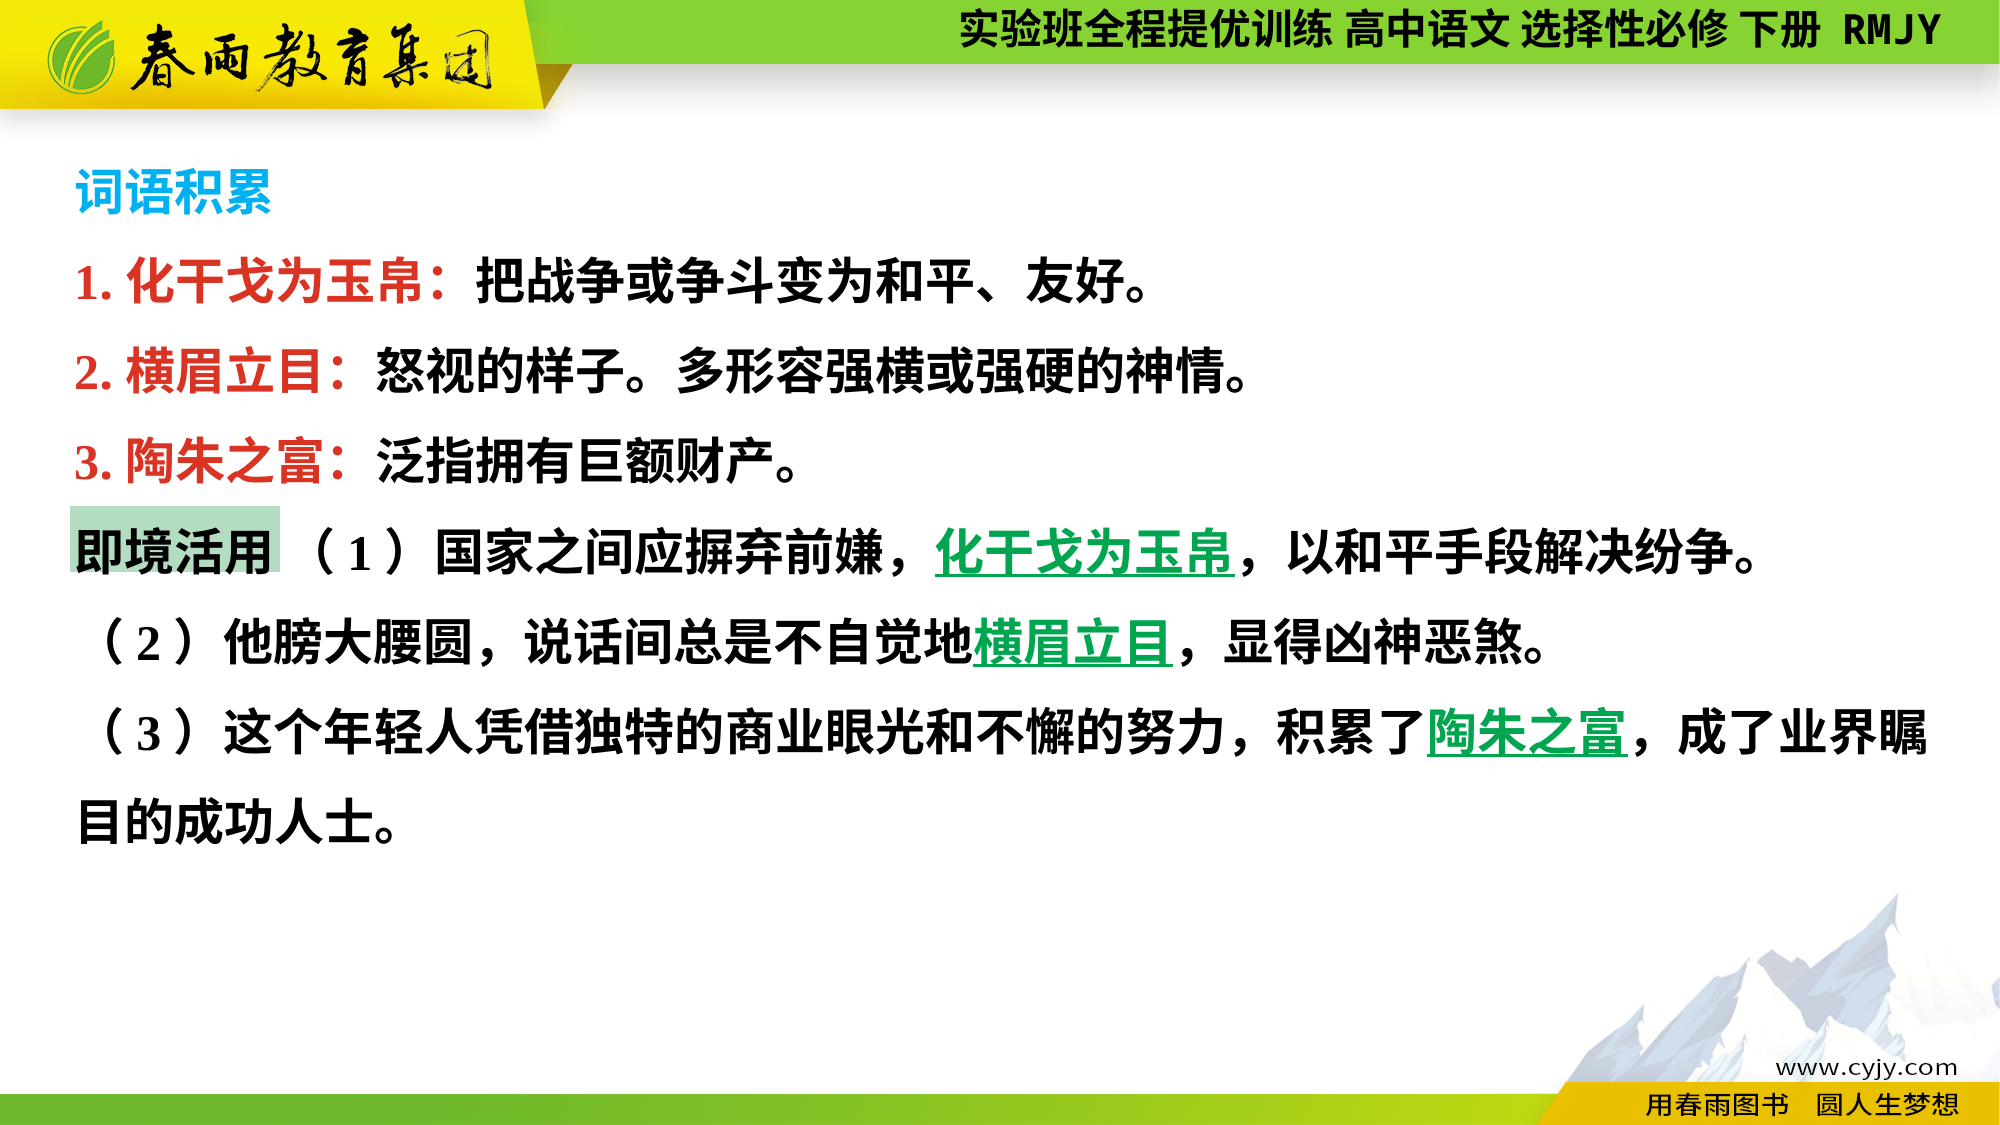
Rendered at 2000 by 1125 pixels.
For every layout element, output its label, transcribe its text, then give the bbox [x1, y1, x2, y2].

list 词语积累 1.化干戈为玉帛：把战争或争斗变为和平、友好。 2.横眉立目：怒视的样子。多形容强横或强硬的神情。 3.陶朱之富：泛指拥有巨额财产。 即境活用 （1）国家之间应摒弃前嫌，化干戈为玉帛，以和平手段解决纷争。 （2）他膀大腰圆，说话间总是不自觉地横眉立目，显得凶神恶煞。 （3）这个年轻人凭借独特的商业眼光和不懈的努力，积累了陶朱之富，成了业界瞩目的成功人士。 [59, 122, 1944, 865]
picture [0, 0, 2000, 1125]
